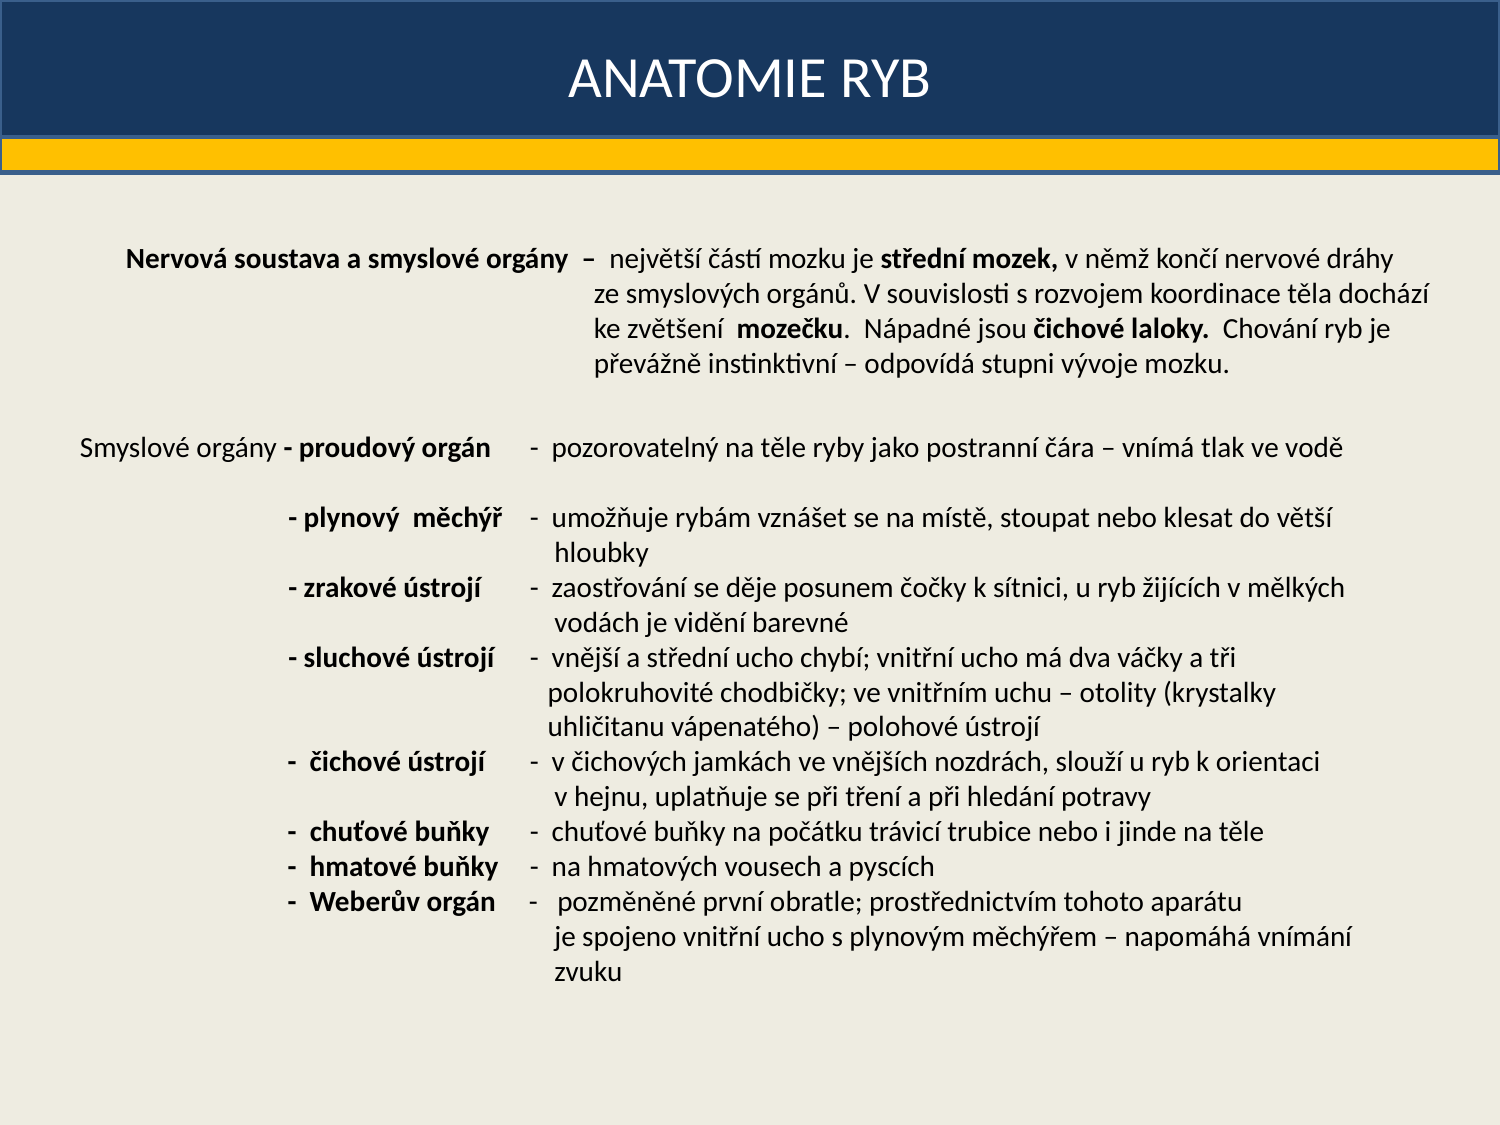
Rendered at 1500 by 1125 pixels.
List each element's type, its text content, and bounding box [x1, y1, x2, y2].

title ANATOMIE RYB [0, 0, 1500, 135]
text_box [0, 135, 1500, 175]
text_box Smyslové orgány - proudový orgán - pozorovatelný na těle ryby jako postranní čára – vnímá tlak ve vodě - plynový měchýř - umožňuje rybám vznášet se na místě, stoupat nebo klesat do větší hloubky - zrakové ústrojí - zaostřování se děje posunem čočky k sítnici, u ryb žijících v mělkých vodách je vidění barevné - sluchové ústrojí - vnější a střední ucho chybí; vnitřní ucho má dva váčky a tři polokruhovité chodbičky; ve vnitřním uchu – otolity (krystalky uhličitanu vápenatého) – polohové ústrojí - čichové ústrojí - v čichových jamkách ve vnějších nozdrách, slouží u ryb k orientaci v hejnu, uplatňuje se při tření a při hledání potravy - chuťové buňky - chuťové buňky na počátku trávicí trubice nebo i jinde na těle - hmatové buňky - na hmatových vousech a pyscích - Weberův orgán - pozměněné první obratle; prostřednictvím tohoto aparátu je spojeno vnitřní ucho s plynovým měchýřem – napomáhá vnímání zvuku [65, 420, 1388, 1030]
text_box Nervová soustava a smyslové orgány – největší částí mozku je střední mozek, v němž končí nervové dráhy ze smyslových orgánů. V souvislosti s rozvojem koordinace těla dochází ke zvětšení mozečku. Nápadné jsou čichové laloky. Chování ryb je převážně instinktivní – odpovídá stupni vývoje mozku. [111, 231, 1482, 387]
